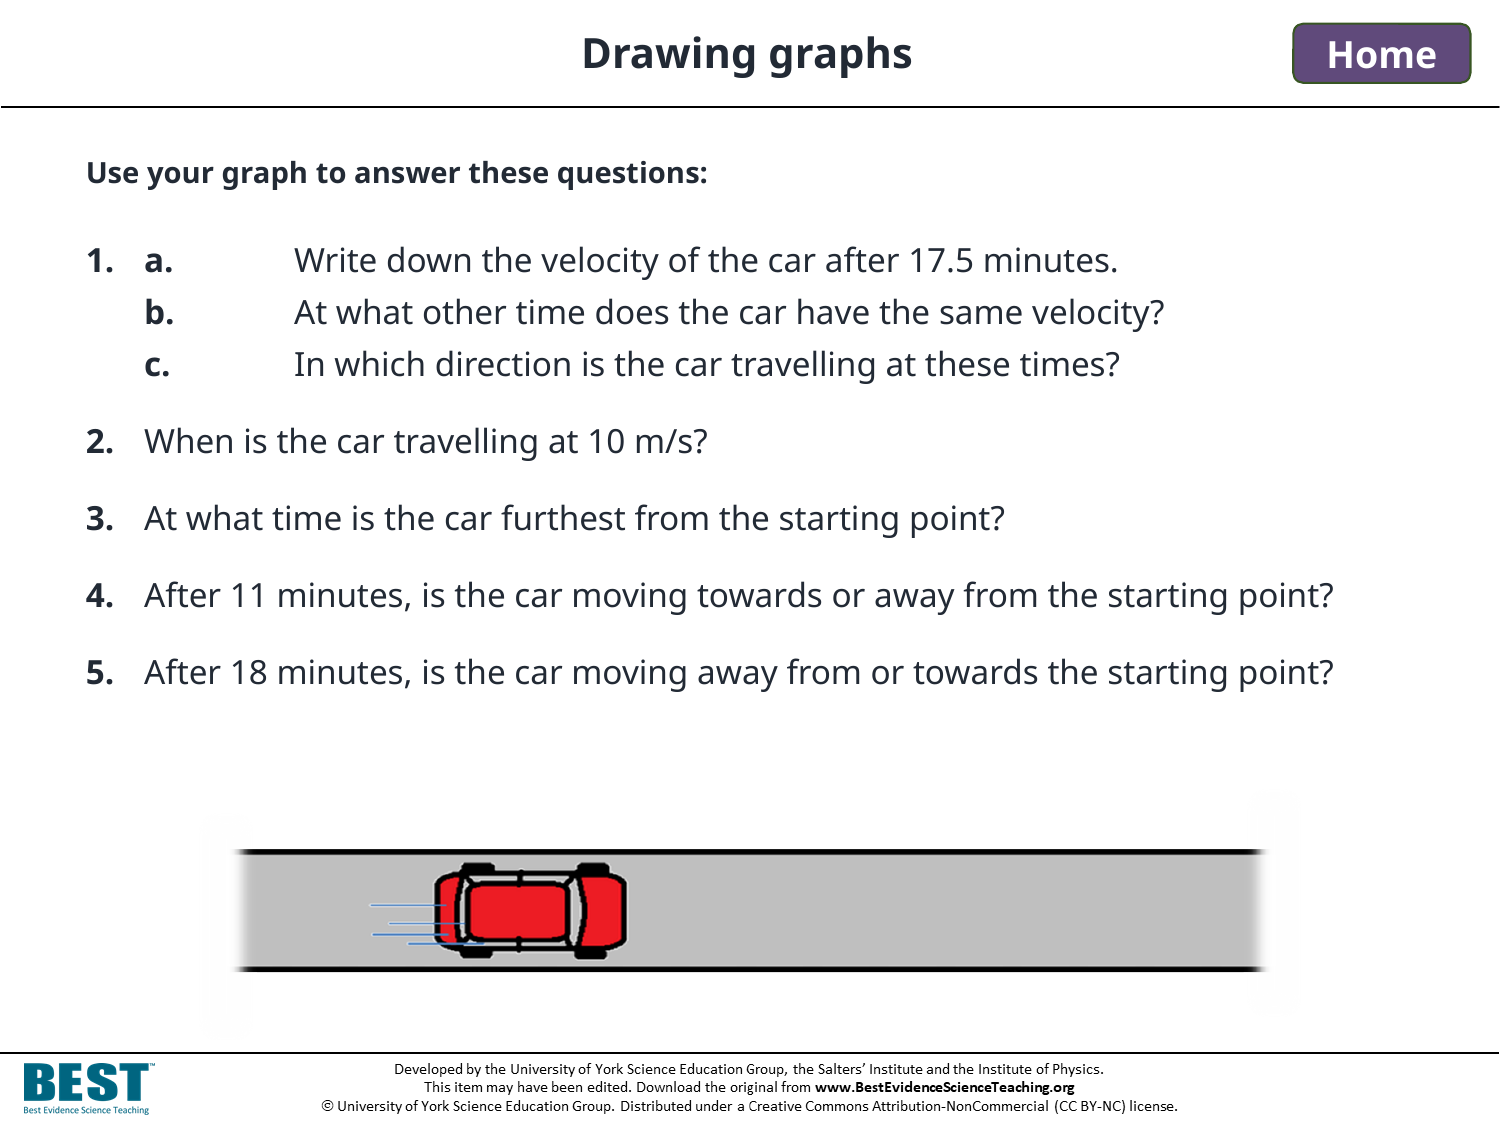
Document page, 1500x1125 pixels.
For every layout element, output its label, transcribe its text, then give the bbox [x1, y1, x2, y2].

text_box Home [1292, 22, 1472, 84]
text_box Drawing graphs [23, 4, 1471, 99]
picture [0, 106, 1500, 1125]
